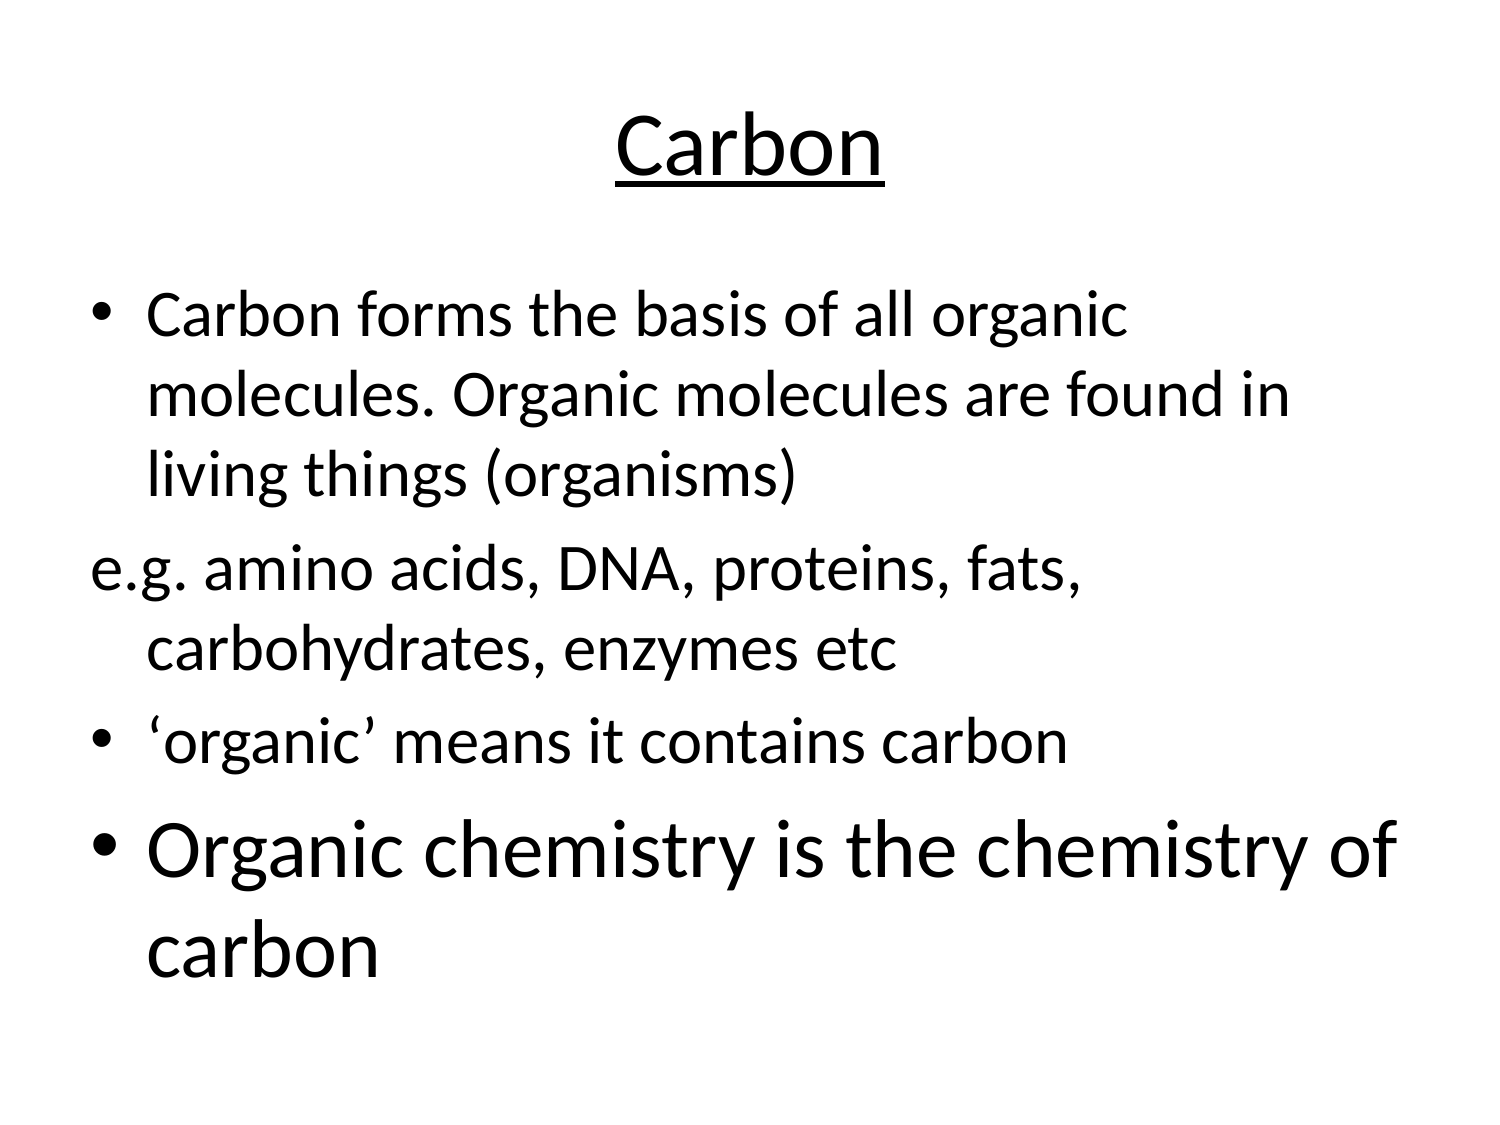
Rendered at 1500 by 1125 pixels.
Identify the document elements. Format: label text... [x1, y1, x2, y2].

list Carbon forms the basis of all organic molecules. Organic molecules are found in living things (organisms) e.g. amino acids, DNA, proteins, fats, carbohydrates, enzymes etc ‘organic’ means it contains carbon Organic chemistry is the chemistry of carbon [75, 262, 1425, 1005]
title Carbon [75, 45, 1425, 233]
